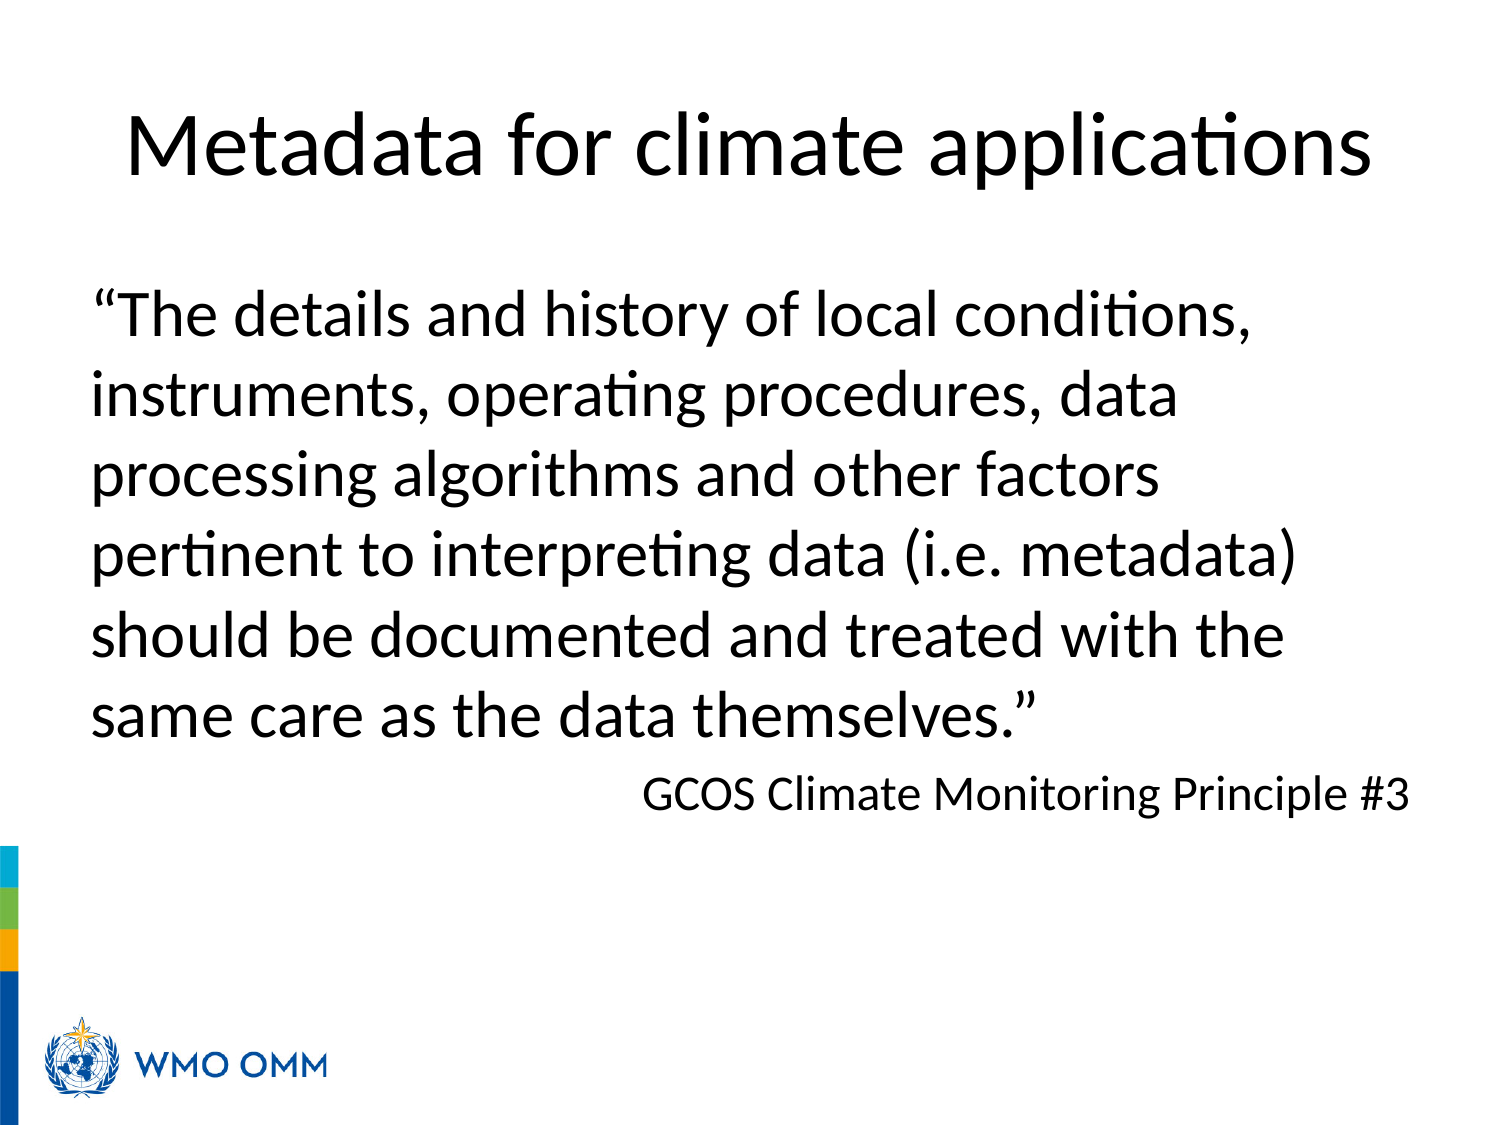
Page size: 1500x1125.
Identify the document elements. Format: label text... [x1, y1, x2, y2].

picture [0, 845, 327, 1125]
title Metadata for climate applications [75, 45, 1425, 233]
list “The details and history of local conditions, instruments, operating procedures, data processing algorithms and other factors pertinent to interpreting data (i.e. metadata) should be documented and treated with the same care as the data themselves.” GCOS Climate Monitoring Principle #3 [75, 262, 1425, 1005]
